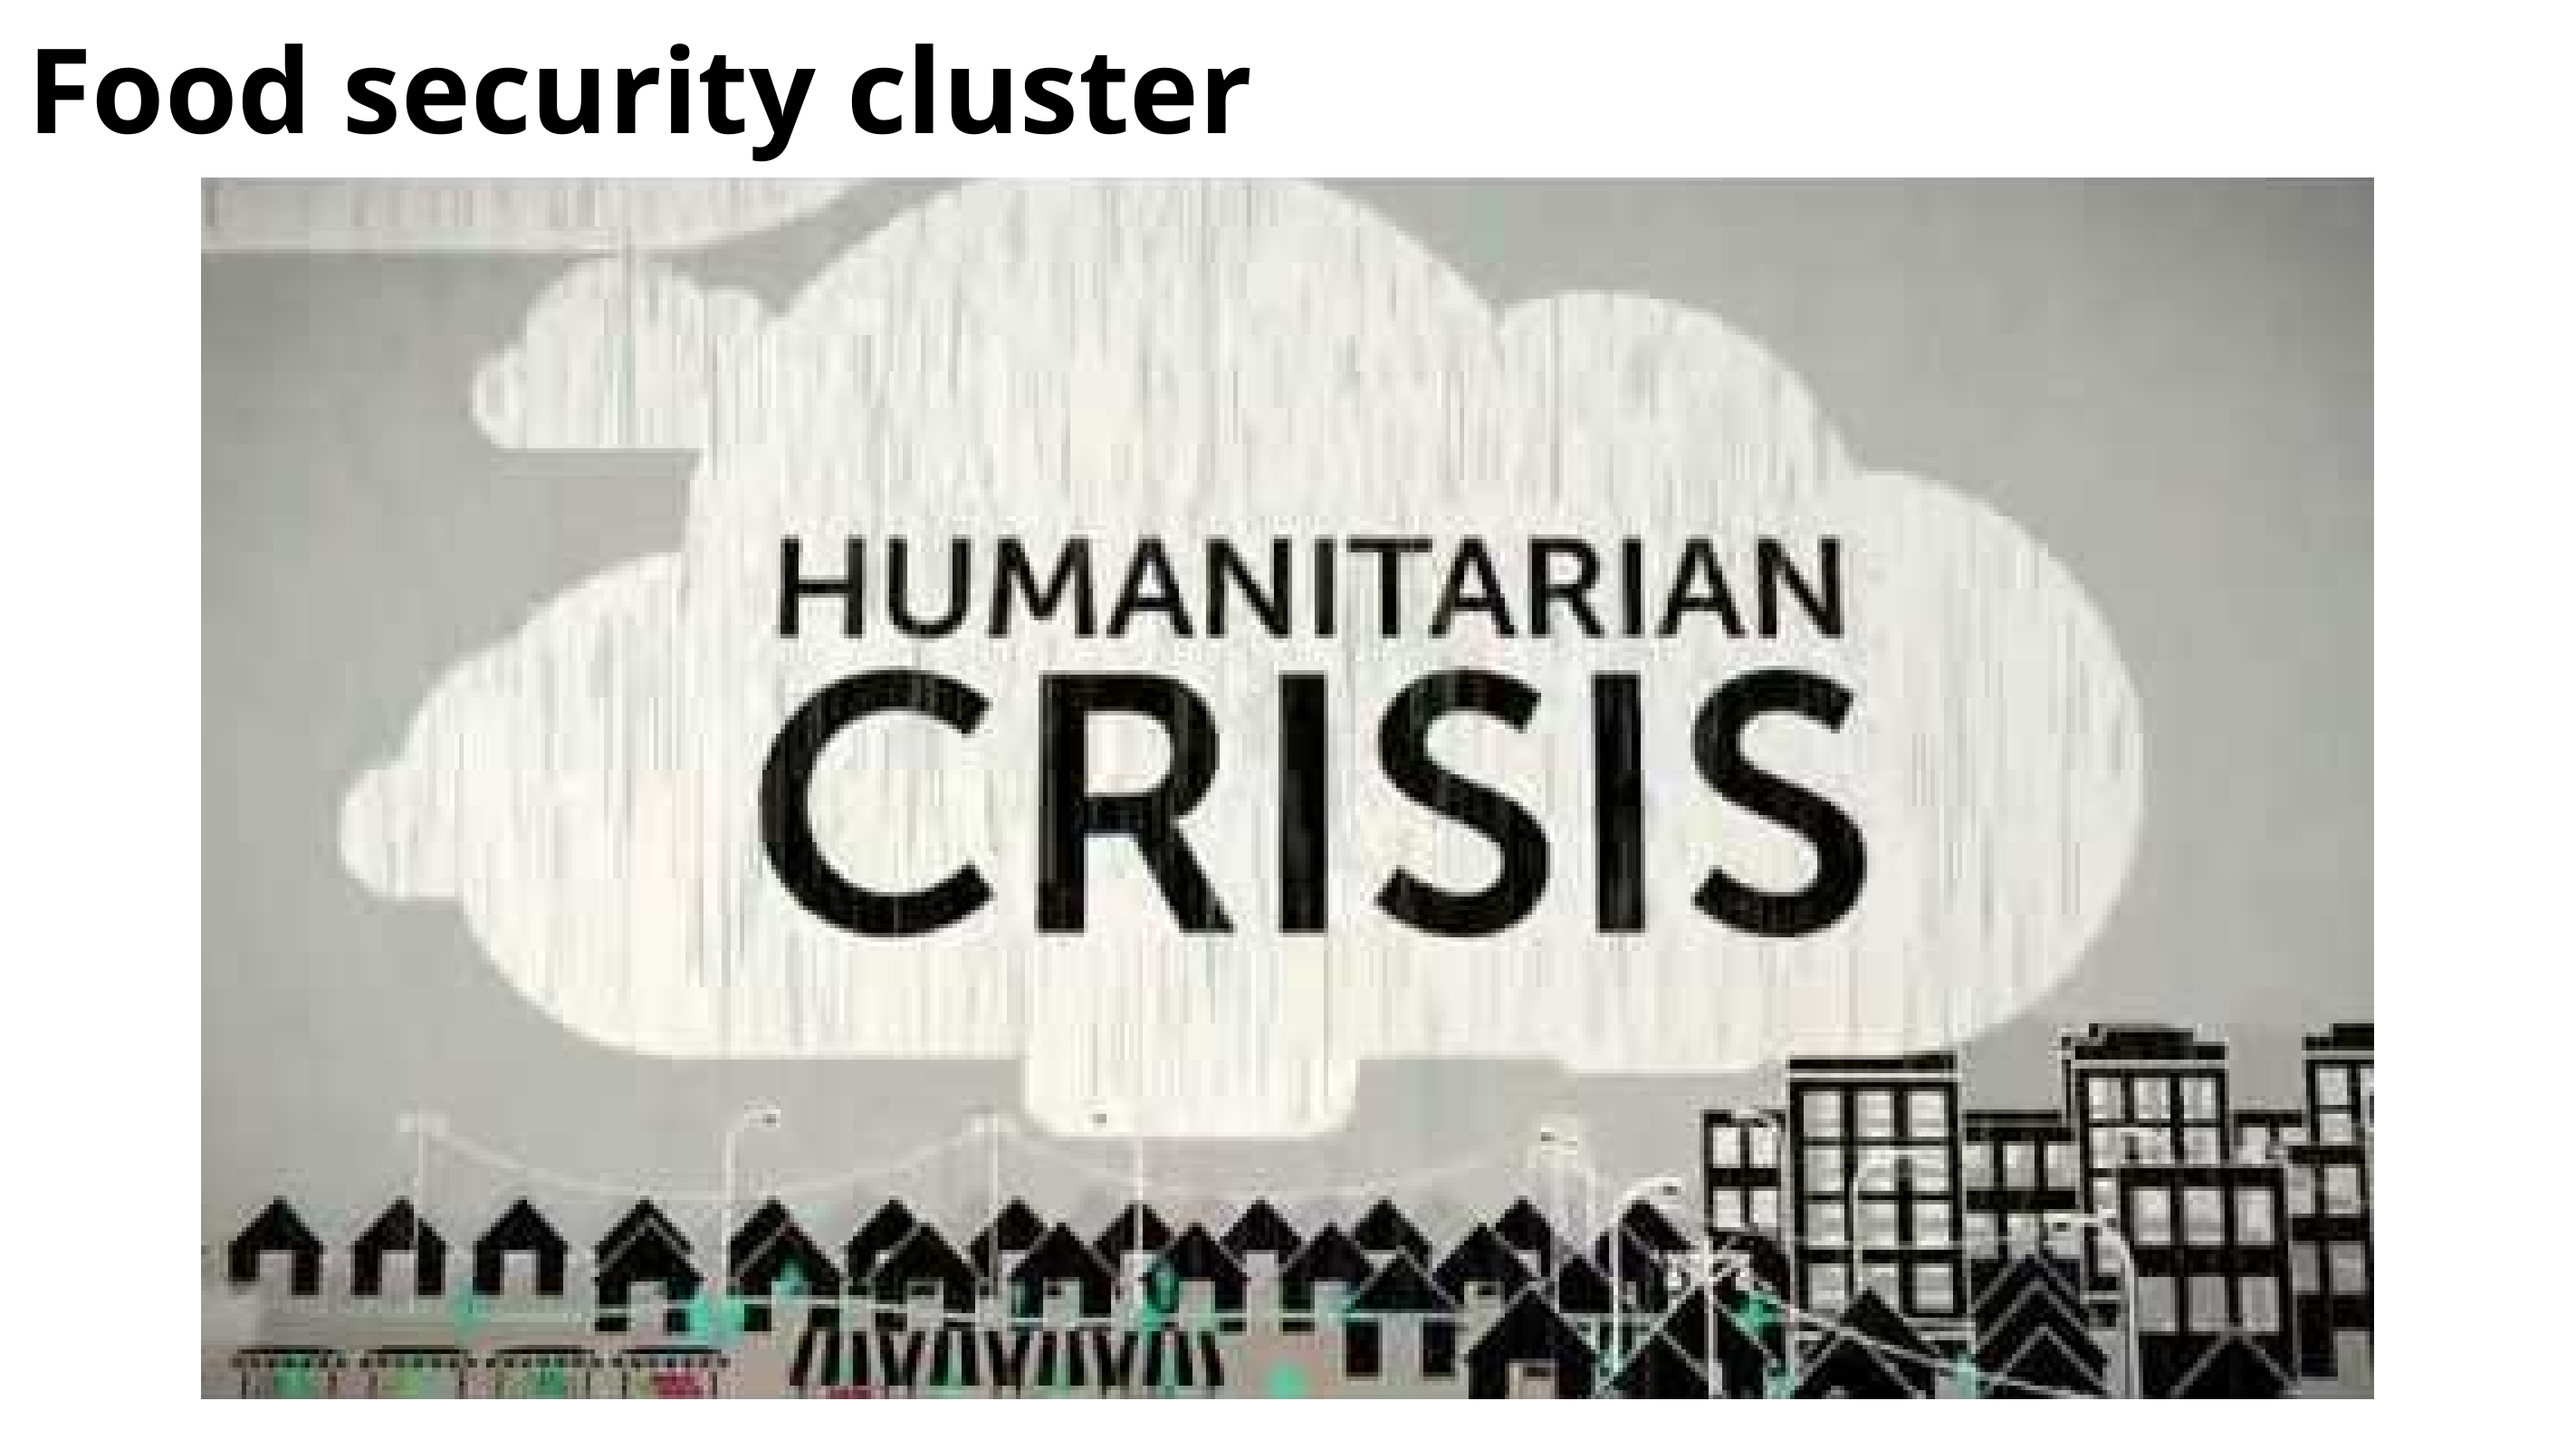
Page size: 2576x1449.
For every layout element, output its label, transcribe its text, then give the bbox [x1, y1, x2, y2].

title Food security cluster [19, 0, 1913, 178]
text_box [200, 176, 2375, 1400]
